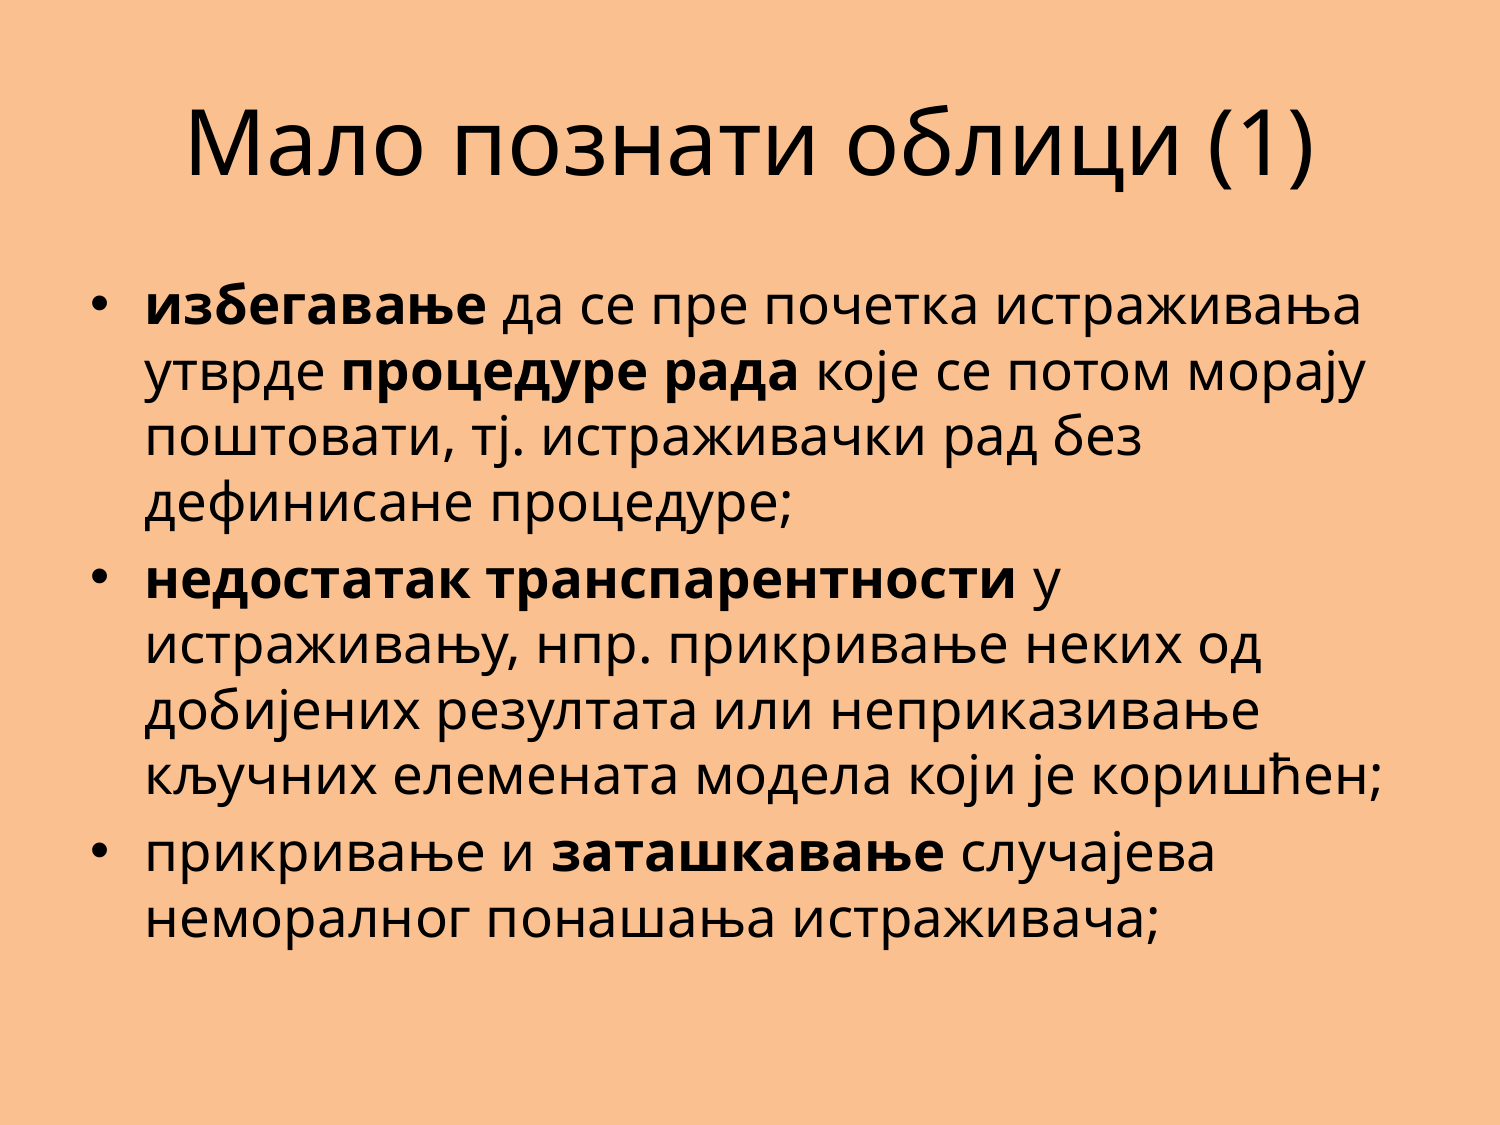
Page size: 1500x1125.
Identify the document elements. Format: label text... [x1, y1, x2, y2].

title Мало познати облици (1) [75, 45, 1425, 233]
list избегавање да се пре почетка истраживања утврде процедуре рада које се потом морају поштовати, тј. истраживачки рад без дефинисане процедуре; недостатак транспарентности у истраживању, нпр. прикривање неких од добијених резултата или неприказивање кључних елемената модела који је коришћен; прикривање и заташкавање случајева неморалног понашања истраживача; [75, 262, 1425, 1005]
